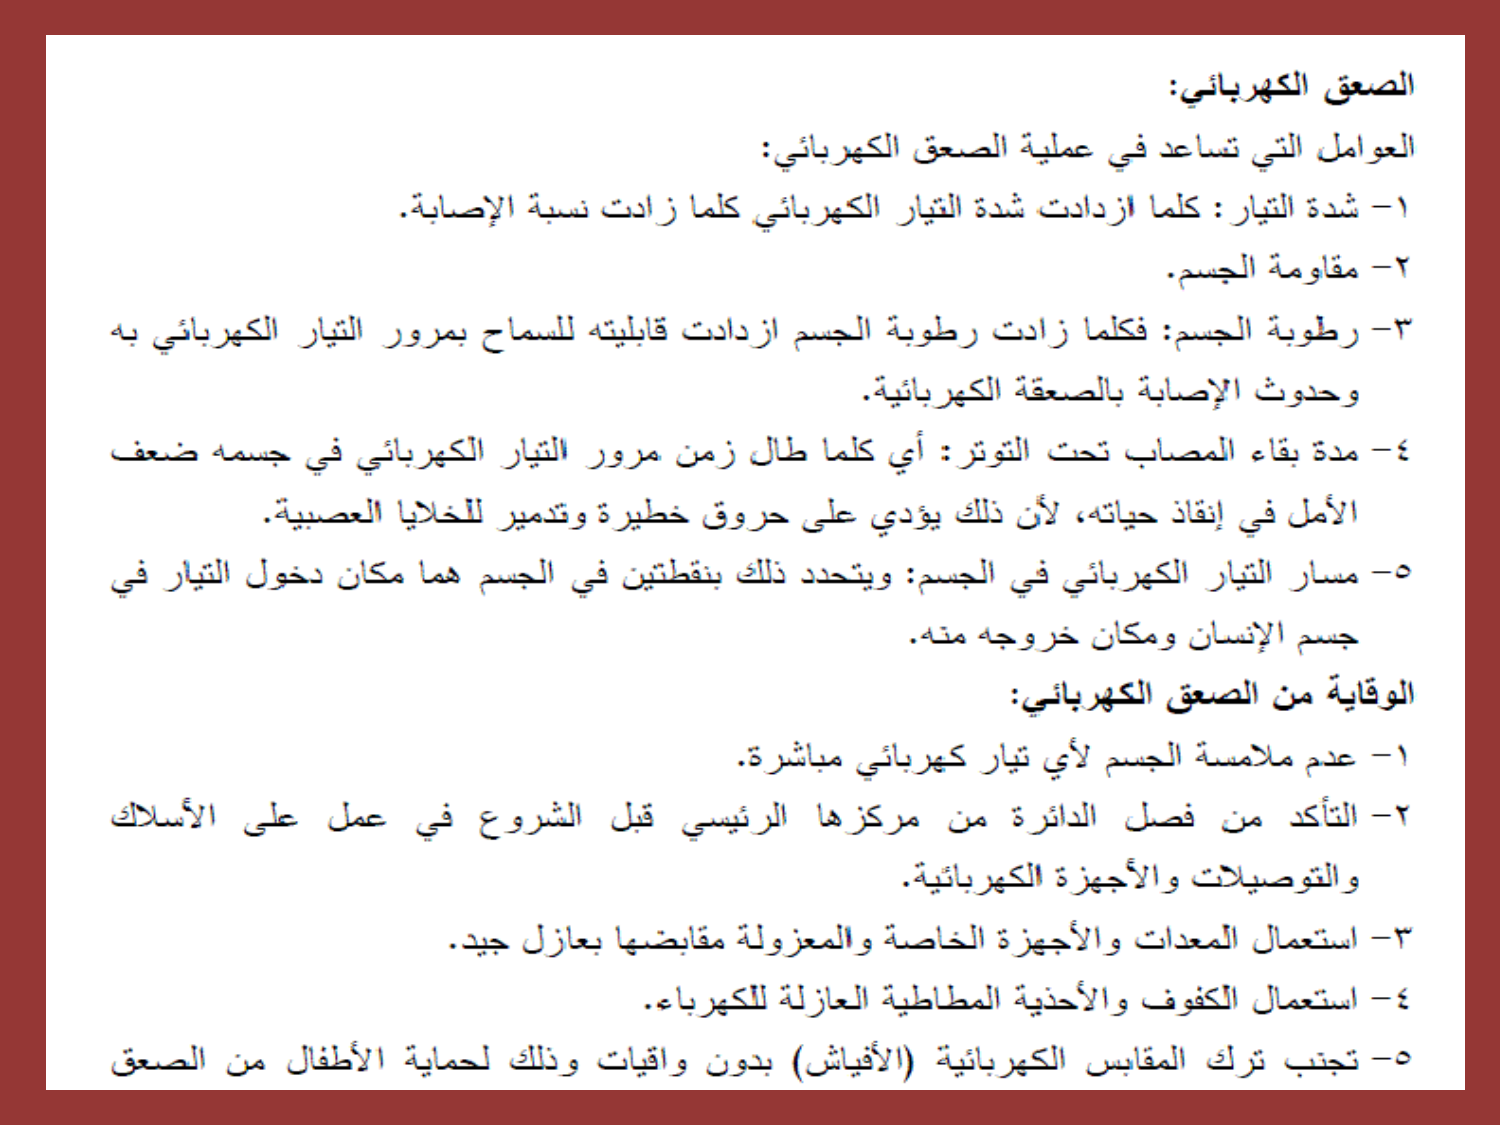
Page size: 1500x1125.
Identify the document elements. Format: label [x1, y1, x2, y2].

picture [46, 34, 1466, 1091]
